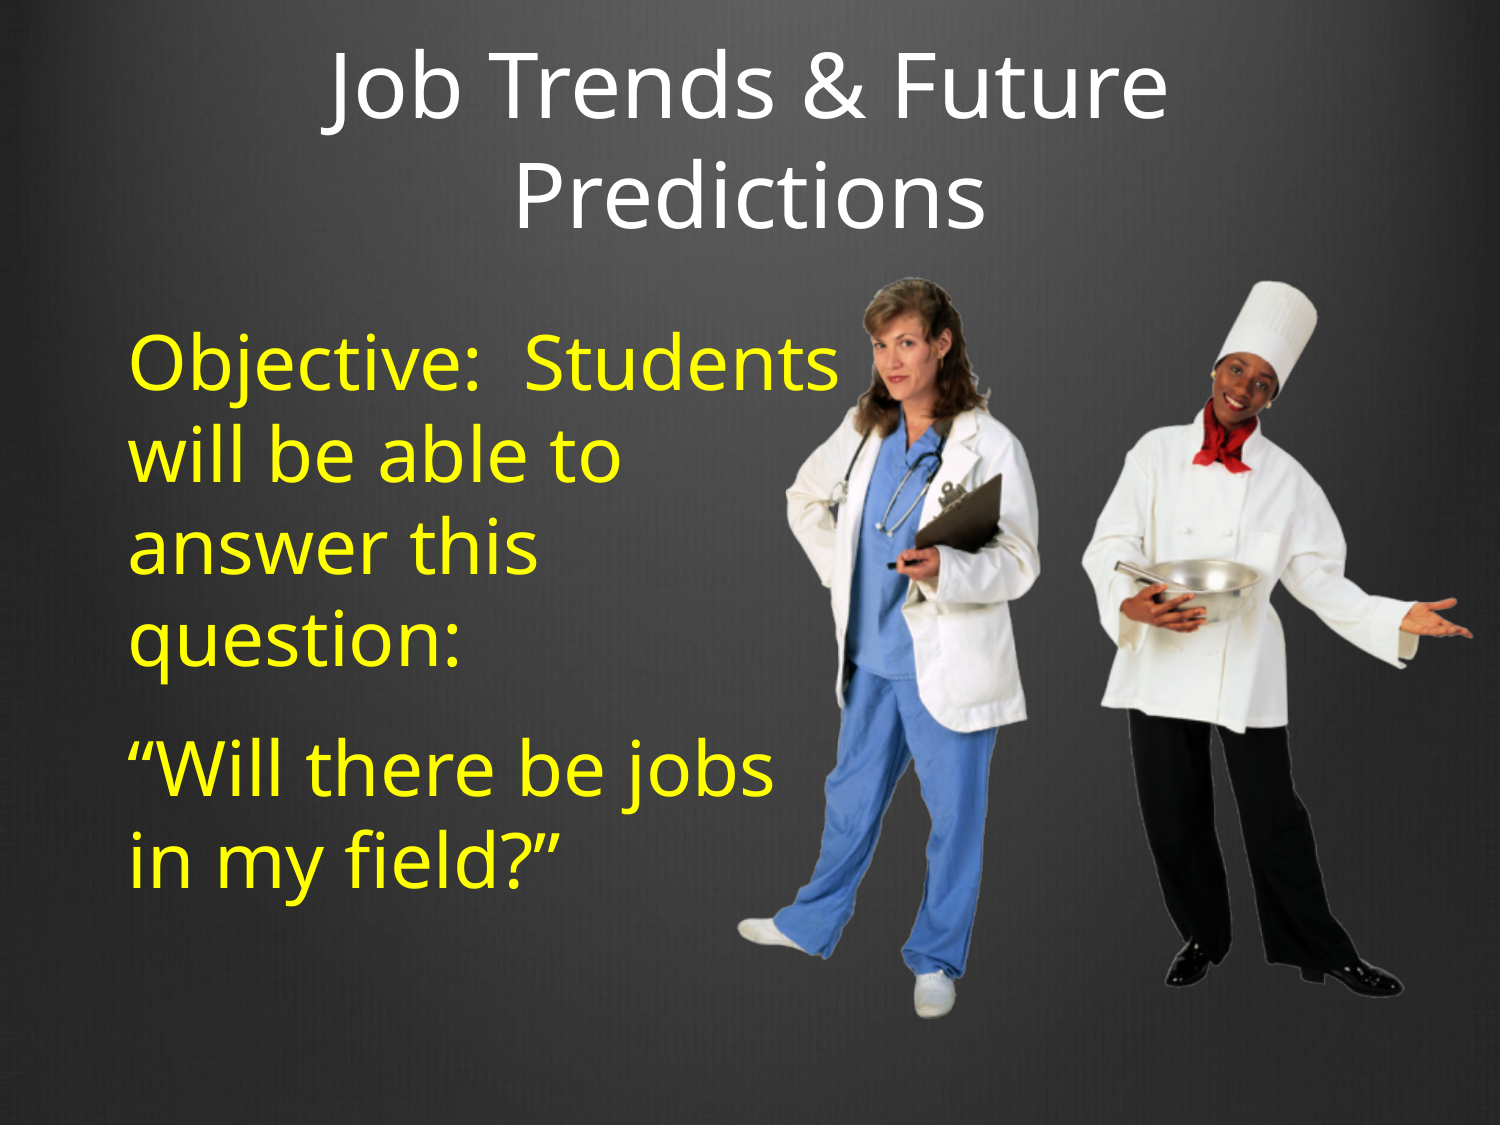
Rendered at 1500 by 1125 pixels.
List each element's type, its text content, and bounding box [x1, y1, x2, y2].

picture [1078, 274, 1477, 1005]
picture [734, 274, 1046, 1022]
list Objective: Students will be able to answer this question: “Will there be jobs in my field?” [112, 306, 730, 1005]
title Job Trends & Future Predictions [112, 19, 1388, 255]
